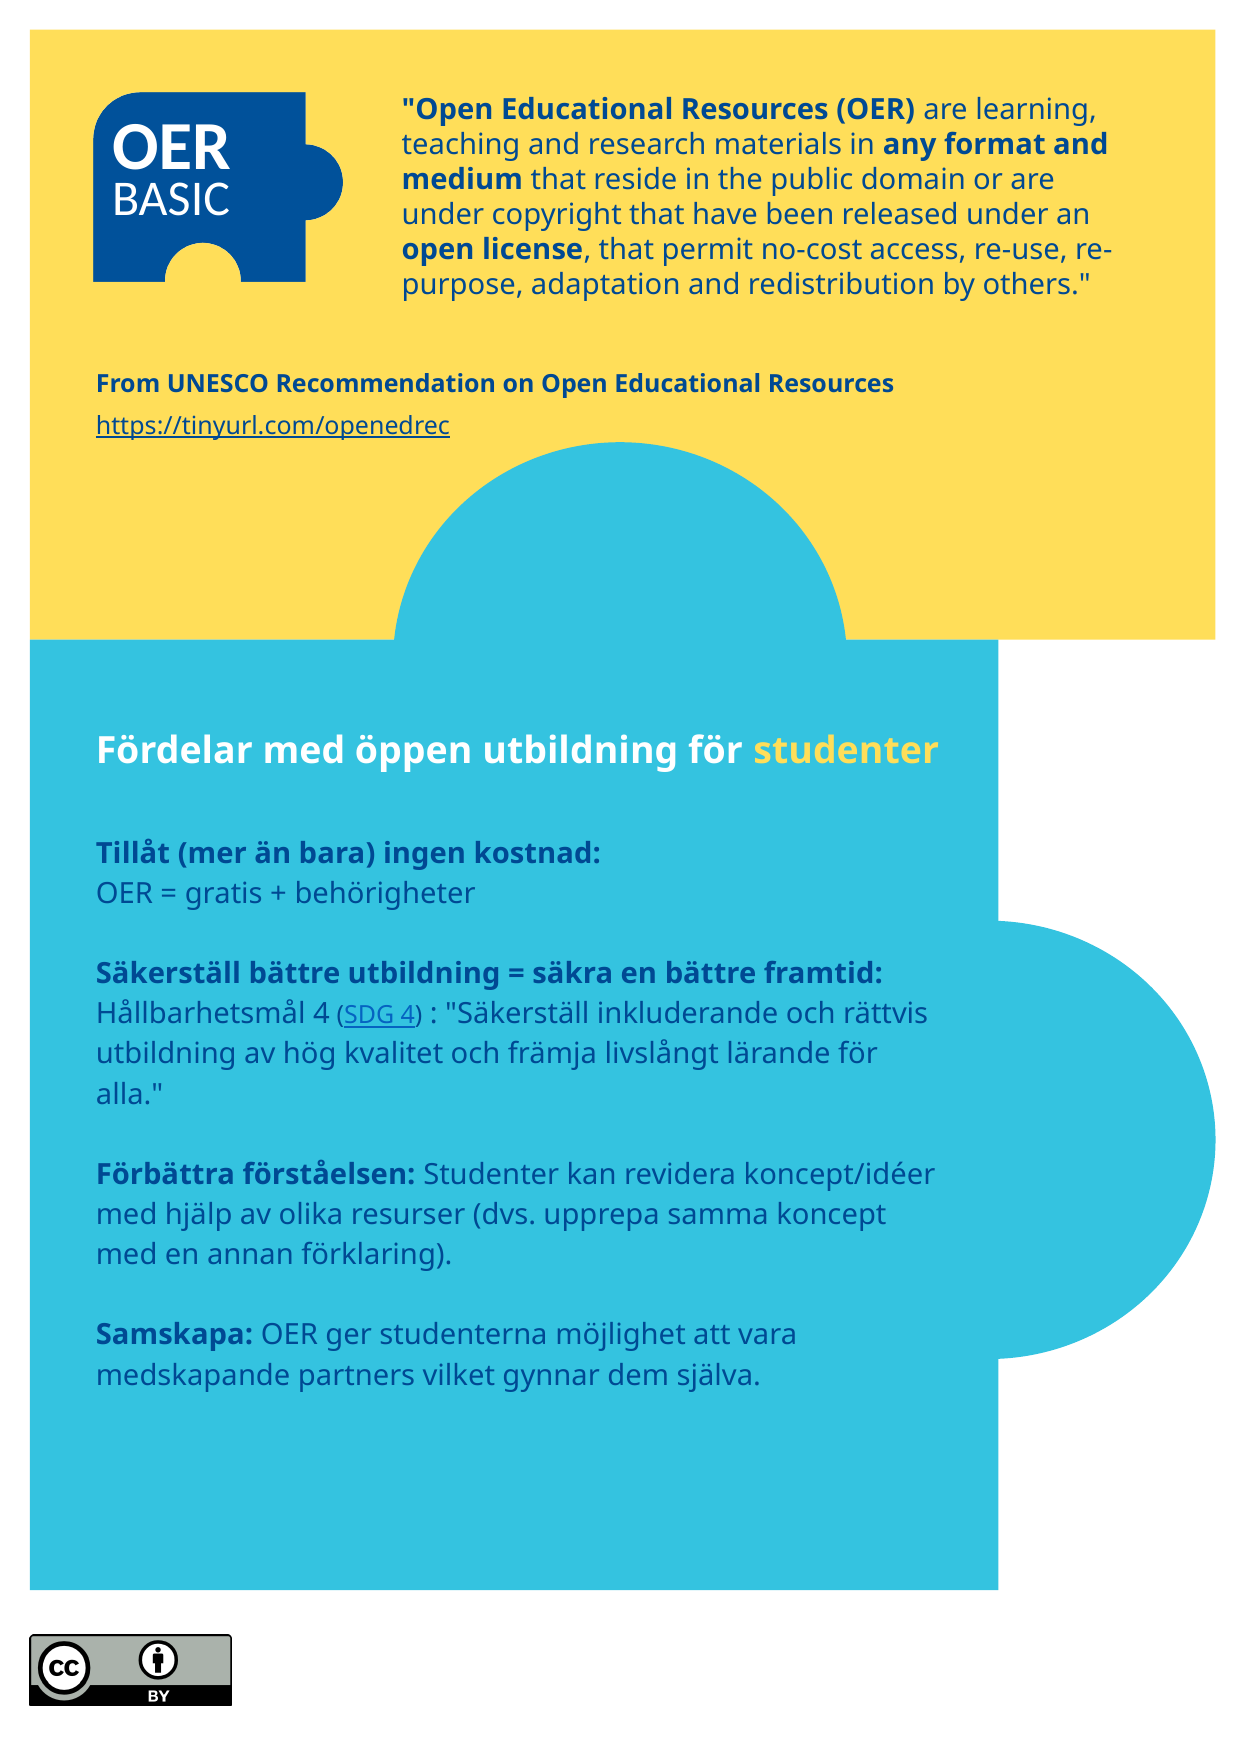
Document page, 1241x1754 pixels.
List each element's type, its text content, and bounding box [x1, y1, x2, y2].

text_box [694, 453, 1216, 640]
text_box [966, 920, 1216, 1360]
text_box Fördelar med öppen utbildning för studenter Tillåt (mer än bara) ingen kostnad: OER = gratis + behörigheter Säkerställ bättre utbildning = säkra en bättre framtid: Hållbarhetsmål 4 (SDG 4) : "Säkerställ inkluderande och rättvis utbildning av hög kvalitet och främja livslångt lärande för alla." Förbättra förståelsen: Studenter kan revidera koncept/idéer med hjälp av olika resurser (dvs. upprepa samma koncept med en annan förklaring). Samskapa: OER ger studenterna möjlighet att vara medskapande partners vilket gynnar dem själva. [80, 711, 966, 1523]
text_box [393, 453, 848, 711]
picture [93, 92, 343, 282]
picture [29, 1634, 233, 1706]
text_box [29, 639, 999, 1591]
text_box "Open Educational Resources (OER) are learning, teaching and research materials in any format and medium that reside in the public domain or are under copyright that have been released under an open license, that permit no-cost access, re-use, re-purpose, adaptation and redistribution by others." [386, 75, 1147, 316]
text_box [29, 29, 1216, 639]
text_box From UNESCO Recommendation on Open Educational Resources https://tinyurl.com/openedrec [80, 365, 1241, 453]
